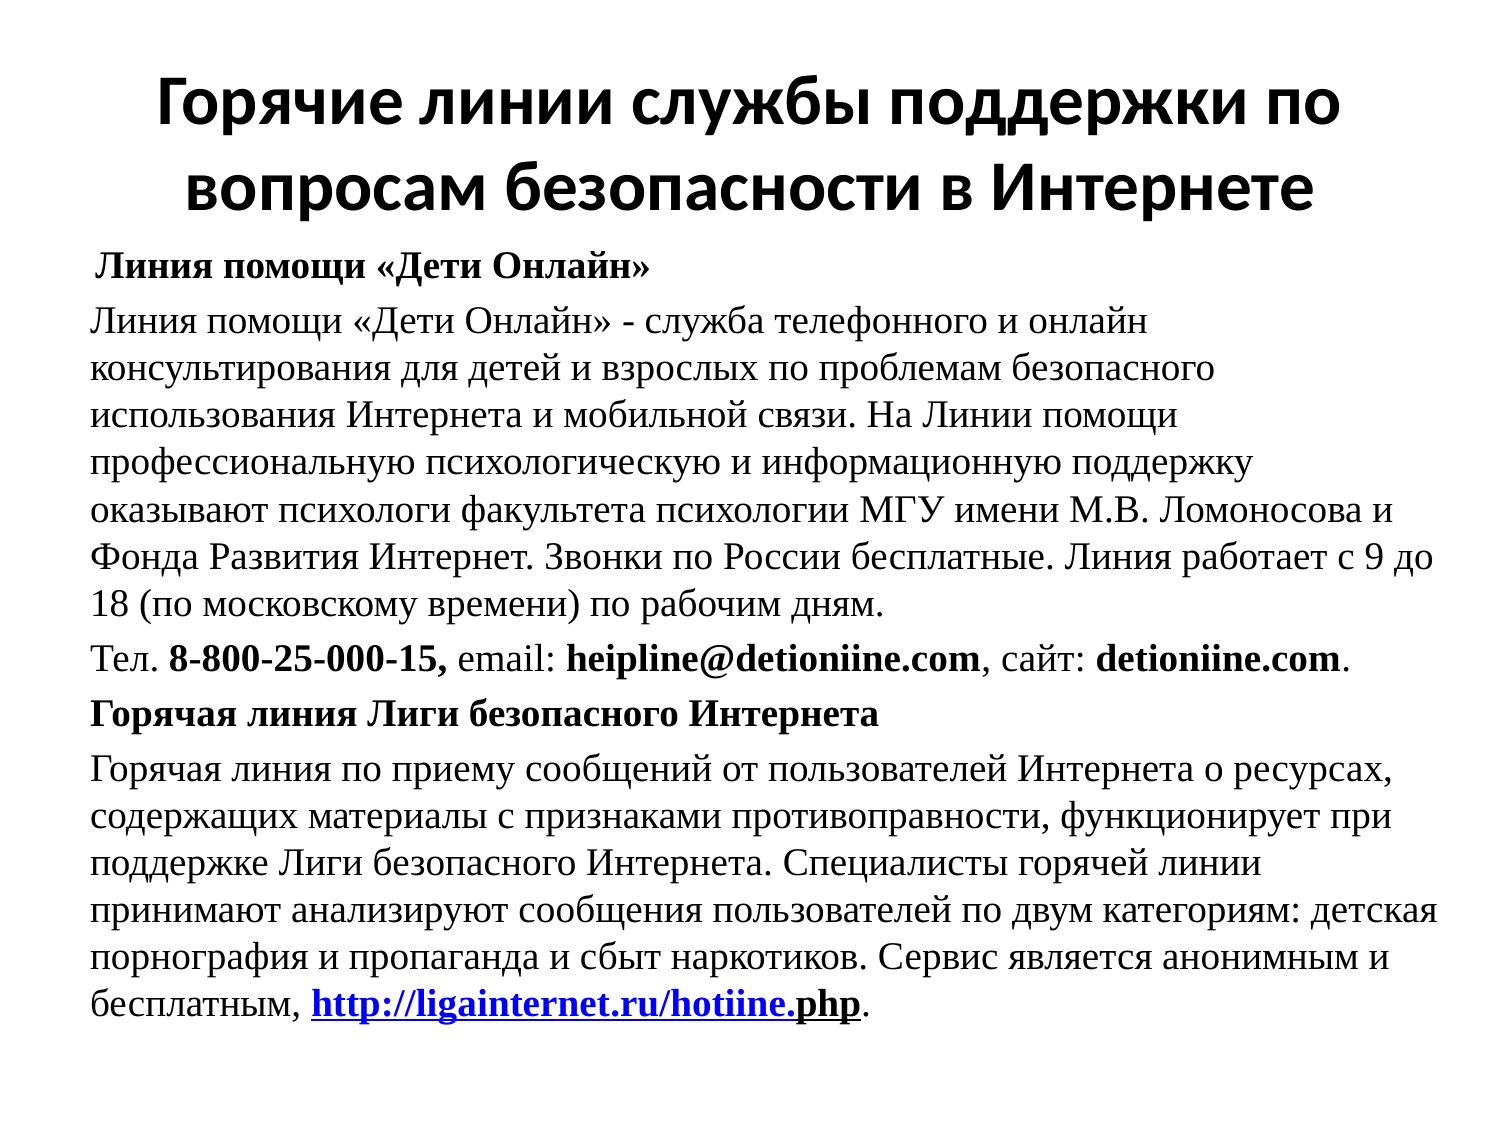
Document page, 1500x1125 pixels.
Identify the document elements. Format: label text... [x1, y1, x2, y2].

list Линия помощи «Дети Онлайн» Линия помощи «Дети Онлайн» - служба телефонного и онлайн консультирования для детей и взрослых по проблемам безопасного использования Интернета и мобильной связи. На Линии помощи профессиональную психологическую и информационную поддержку оказывают психологи факультета психологии МГУ имени М.В. Ломоносова и Фонда Развития Интернет. Звонки по России бесплатные. Линия работает с 9 до 18 (по московскому времени) по рабочим дням. Тел. 8-800-25-000-15, email: heipline@detioniine.com, сайт: detioniine.com. Горячая линия Лиги безопасного Интернета Горячая линия по приему сообщений от пользователей Интернета о ресурсах, содержащих материалы с признаками противоправности, функционирует при поддержке Лиги безопасного Интернета. Специалисты горячей линии принимают анализируют сообщения пользователей по двум категориям: детская порнография и пропаганда и сбыт наркотиков. Сервис является анонимным и бесплатным, http://ligainternet.ru/hotiine.php. [75, 231, 1459, 1106]
title Горячие линии службы поддержки по вопросам безопасности в Интернете [75, 45, 1425, 231]
